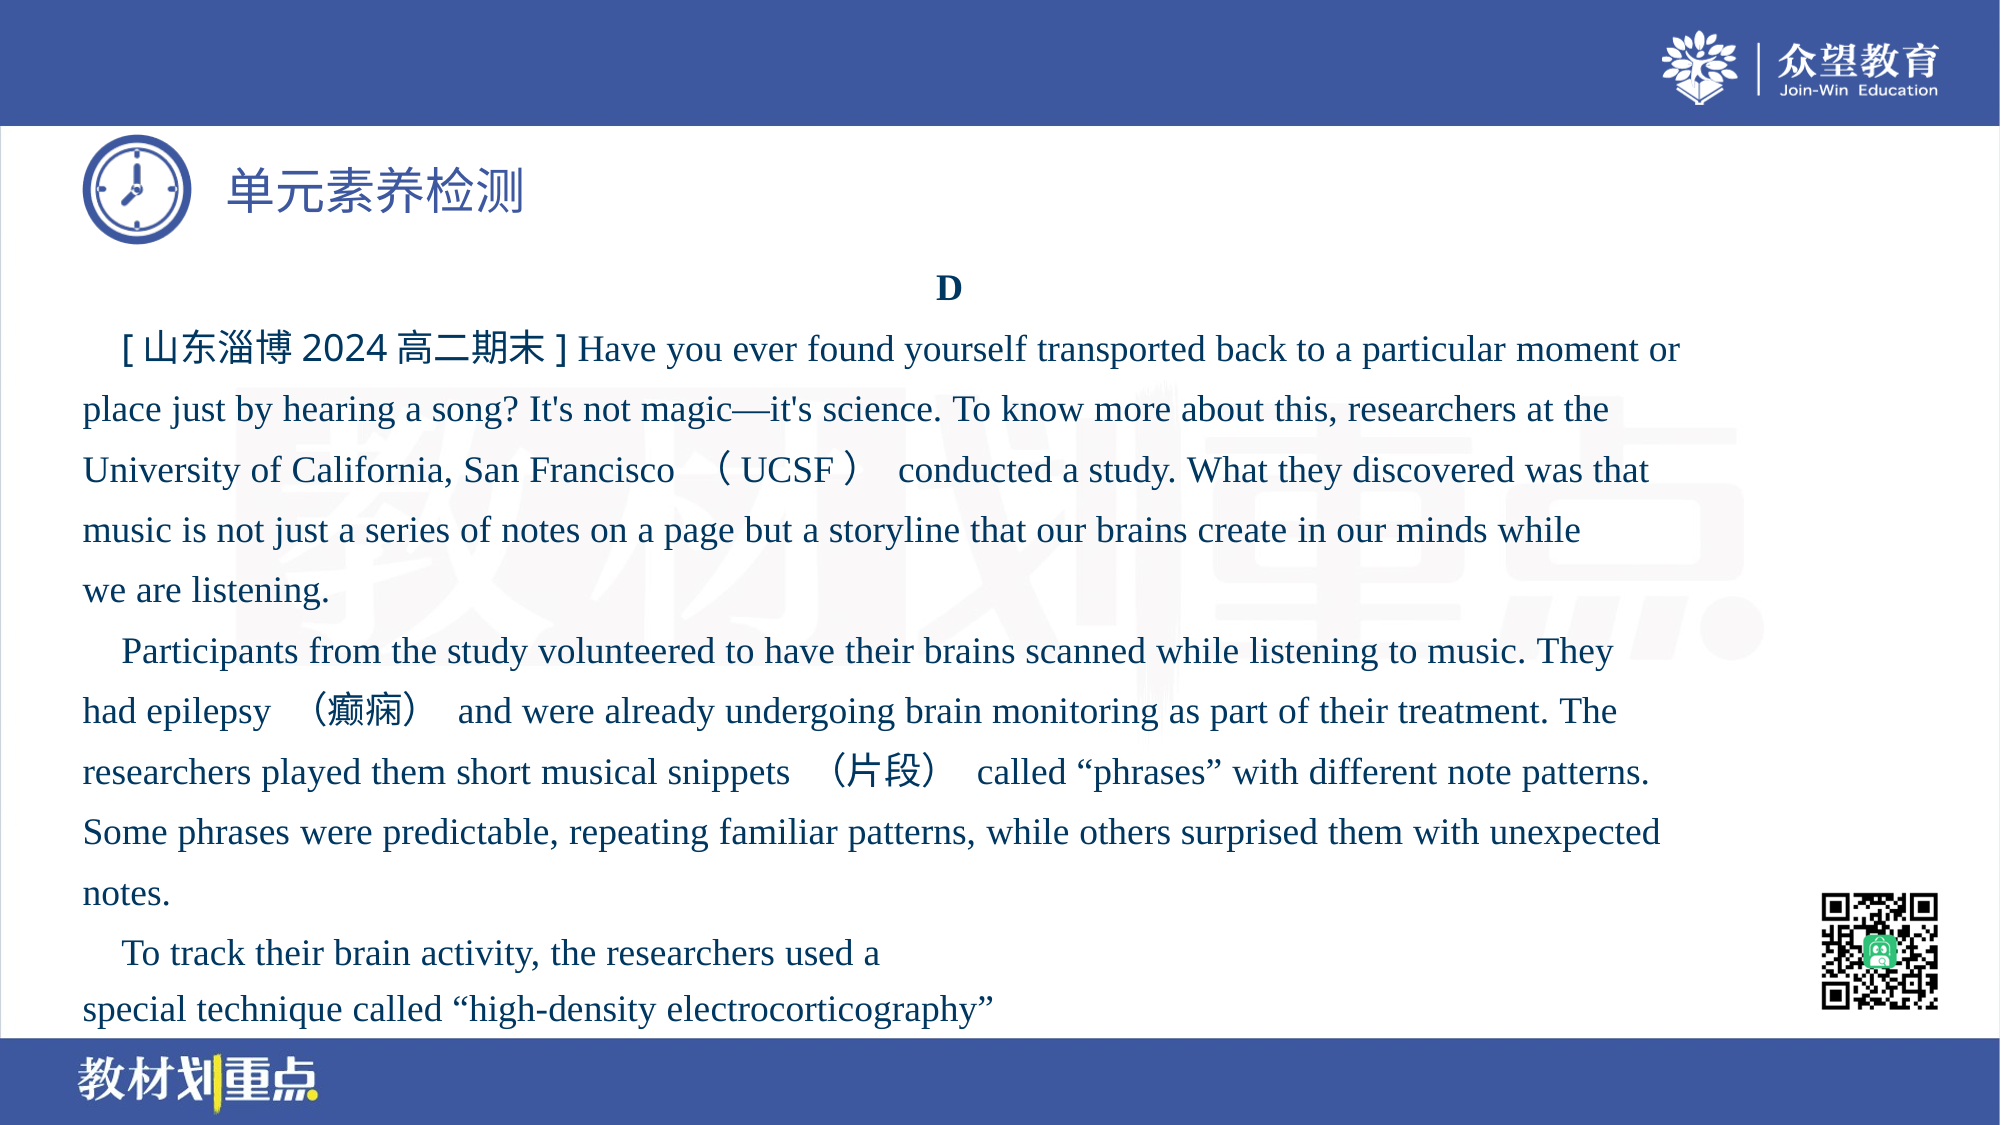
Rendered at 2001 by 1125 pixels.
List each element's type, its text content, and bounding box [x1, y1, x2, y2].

picture [0, 0, 2000, 1125]
text_box D [山东淄博2024高二期末] Have you ever found yourself transported back to a particular moment or place just by hearing a song? It's not magic—it's science. To know more about this, researchers at the University of California, San Francisco （UCSF） conducted a study. What they discovered was that music is not just a series of notes on a page but a storyline that our brains create in our minds while we are listening. Participants from the study volunteered to have their brains scanned while listening to music. They had epilepsy （癫痫） and were already undergoing brain monitoring as part of their treatment. The researchers played them short musical snippets （片段） called “phrases” with different note patterns. Some phrases were predictable, repeating familiar patterns, while others surprised them with unexpected notes. To track their brain activity, the researchers used a special technique called “high-density electrocorticography” [82, 247, 1817, 1025]
